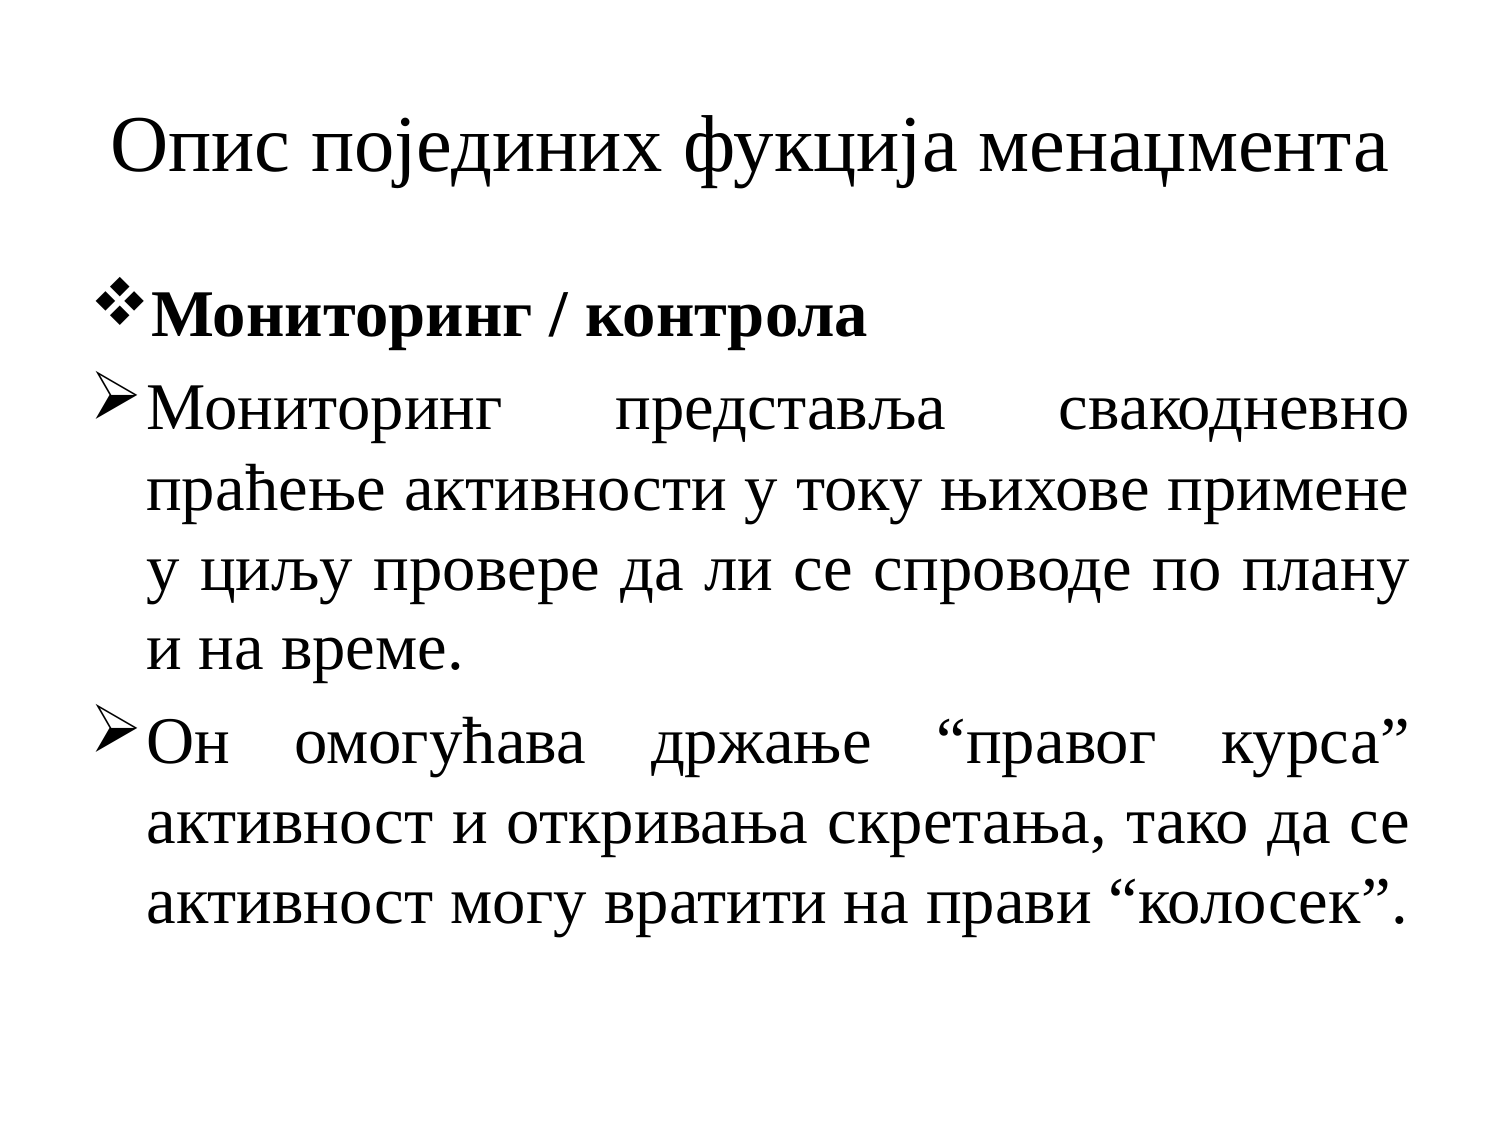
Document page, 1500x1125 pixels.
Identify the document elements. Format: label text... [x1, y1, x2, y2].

list Мониторинг / контрола Мониторинг представља свакодневно праћење активности у току њихове примене у циљу провере да ли се спроводе по плану и на време. Он омогућава држање “правог курса” активност и откривања скретања, тако да се активност могу вратити на прави “колосек”. [75, 262, 1425, 1005]
title Опис појединих фукција менаџмента [75, 45, 1425, 233]
